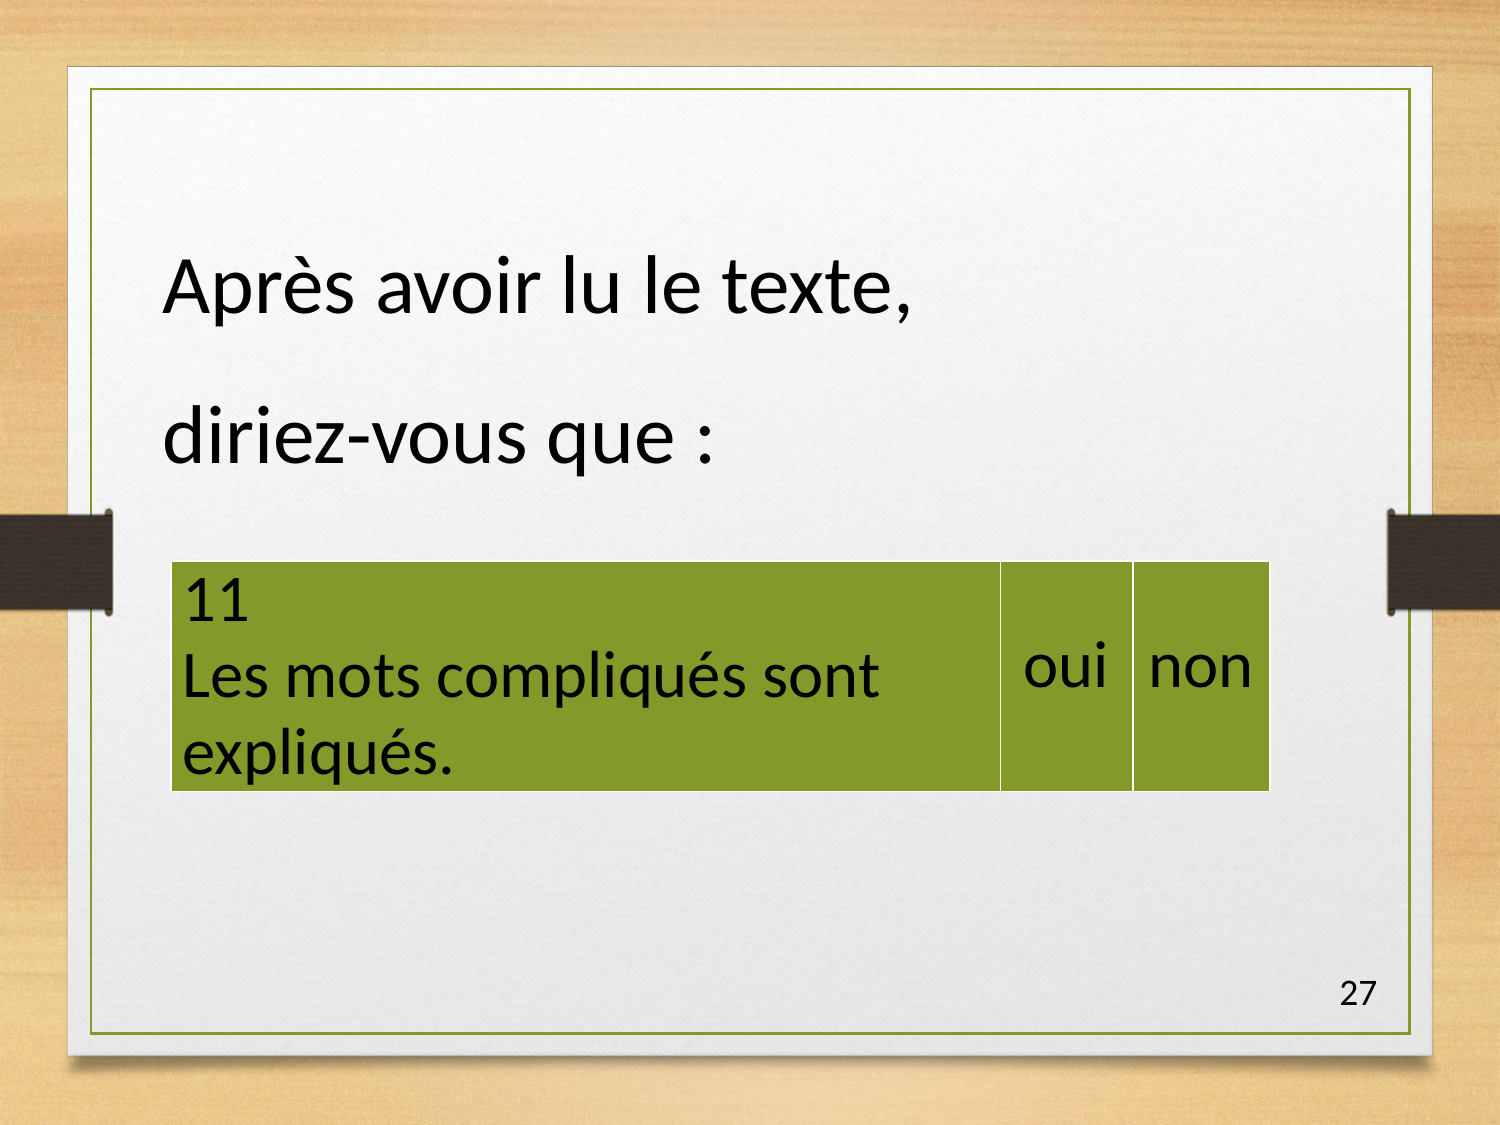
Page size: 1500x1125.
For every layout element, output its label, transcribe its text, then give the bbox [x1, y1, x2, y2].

table_header non [1134, 562, 1269, 791]
list Après avoir lu le texte, diriez-vous que : [147, 172, 1353, 964]
table_header 11 Les mots compliqués sont expliqués. [172, 562, 1000, 791]
picture [0, 0, 1500, 1125]
table_header oui [1001, 562, 1132, 791]
text_box 27 [1324, 960, 1399, 1020]
